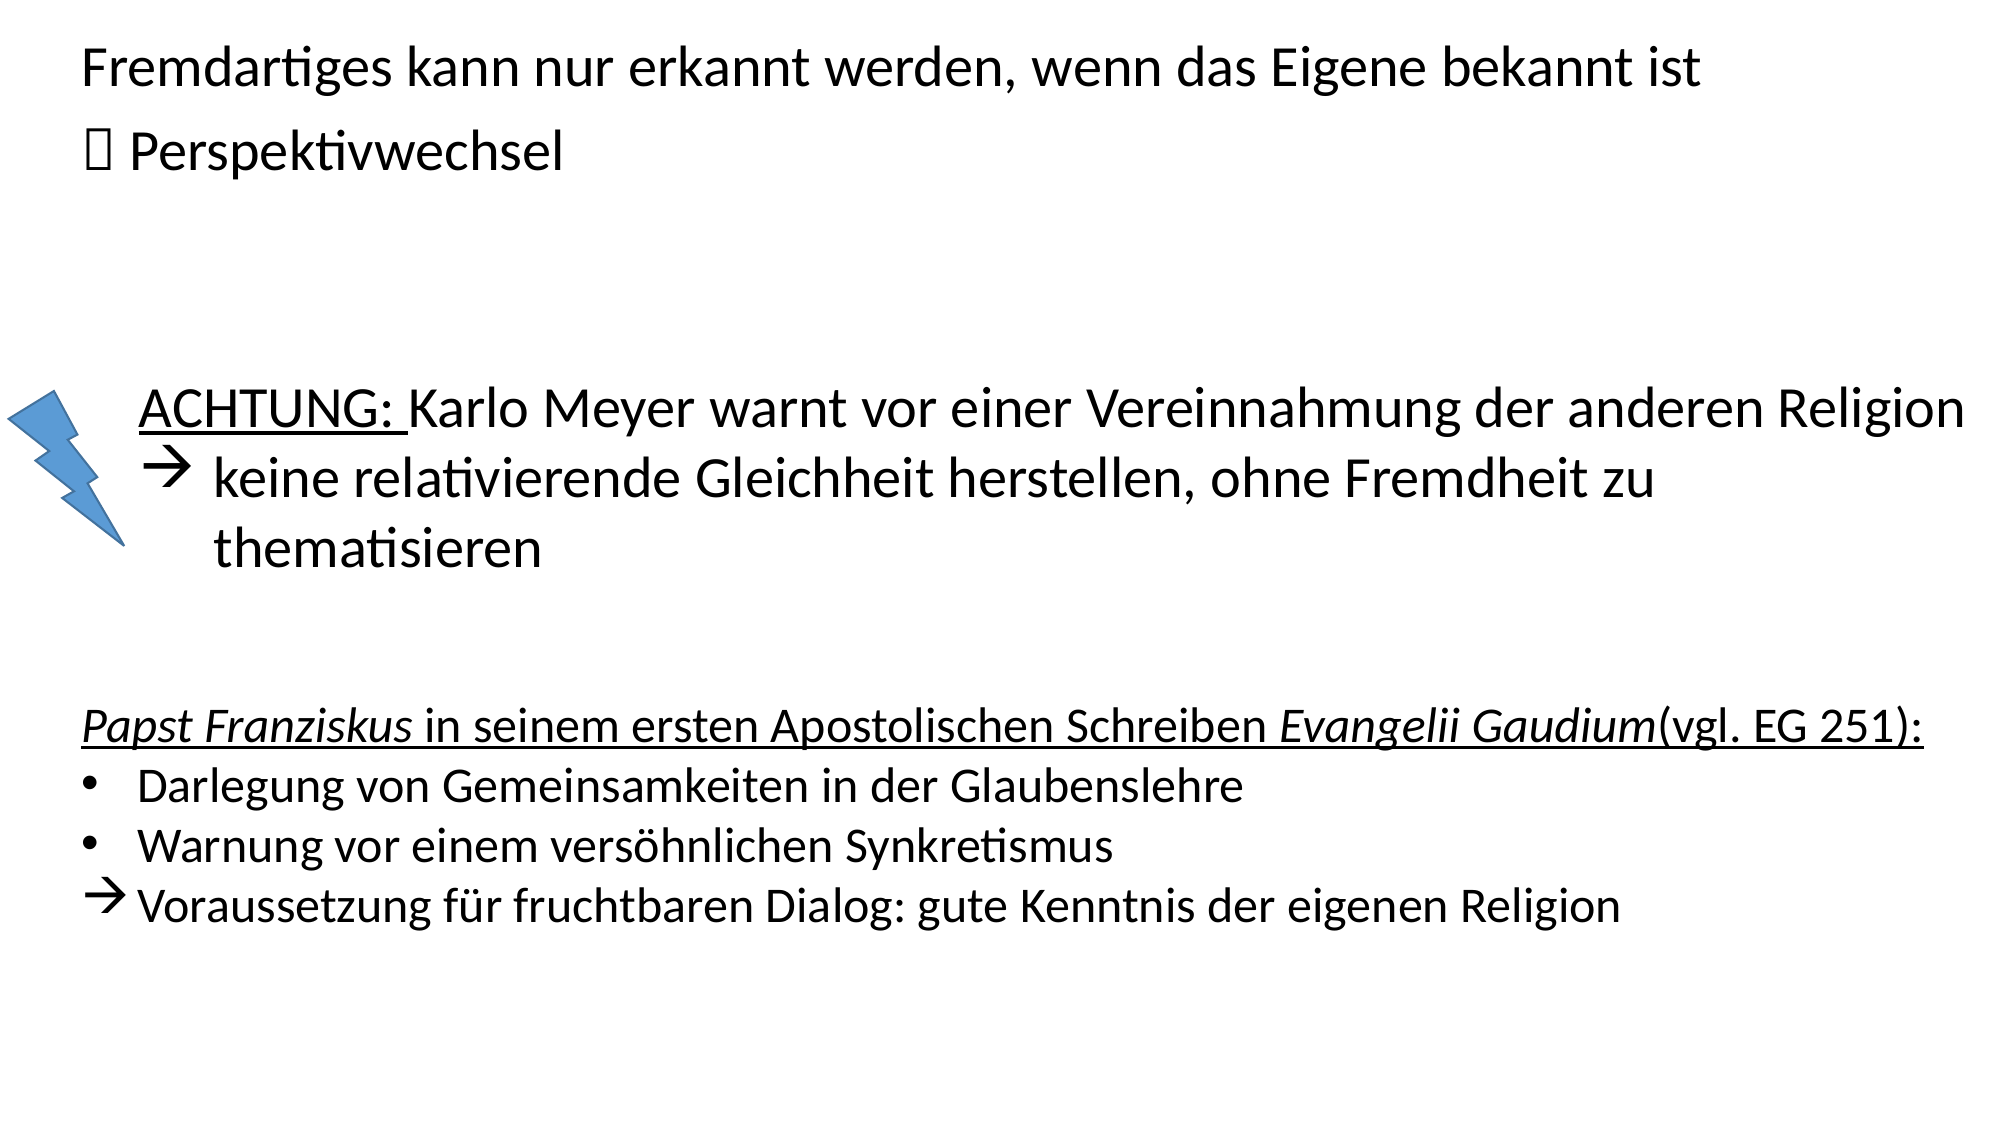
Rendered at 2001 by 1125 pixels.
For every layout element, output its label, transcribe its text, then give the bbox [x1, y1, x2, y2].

text_box Papst Franziskus in seinem ersten Apostolischen Schreiben Evangelii Gaudium(vgl. EG 251): Darlegung von Gemeinsamkeiten in der Glaubenslehre Warnung vor einem versöhnlichen Synkretismus Voraussetzung für fruchtbaren Dialog: gute Kenntnis der eigenen Religion [66, 684, 1945, 990]
text_box ACHTUNG: Karlo Meyer warnt vor einer Vereinnahmung der anderen Religion keine relativierende Gleichheit herstellen, ohne Fremdheit zu thematisieren [124, 361, 2000, 587]
text_box [6, 389, 126, 547]
list Fremdartiges kann nur erkannt werden, wenn das Eigene bekannt ist  Perspektivwechsel [66, 28, 1945, 332]
